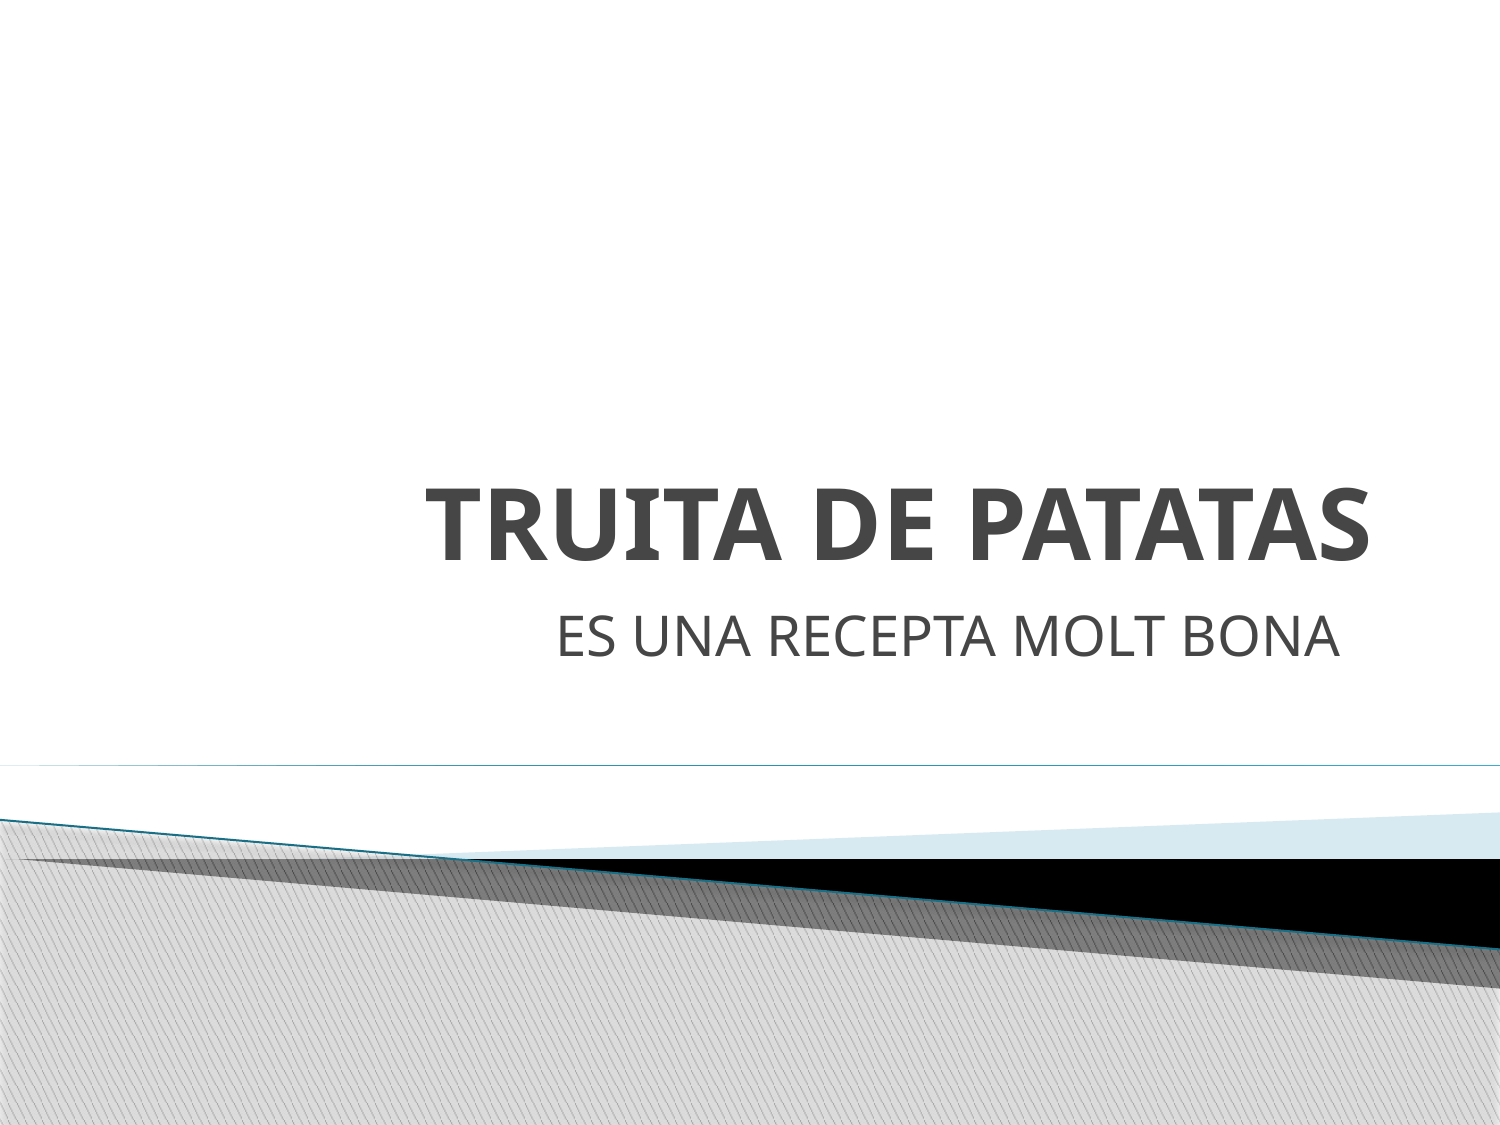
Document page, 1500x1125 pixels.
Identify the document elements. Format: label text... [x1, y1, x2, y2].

subtitle ES UNA RECEPTA MOLT BONA [112, 592, 1388, 790]
title TRUITA DE PATATAS [112, 287, 1388, 588]
picture [5, 859, 1500, 989]
